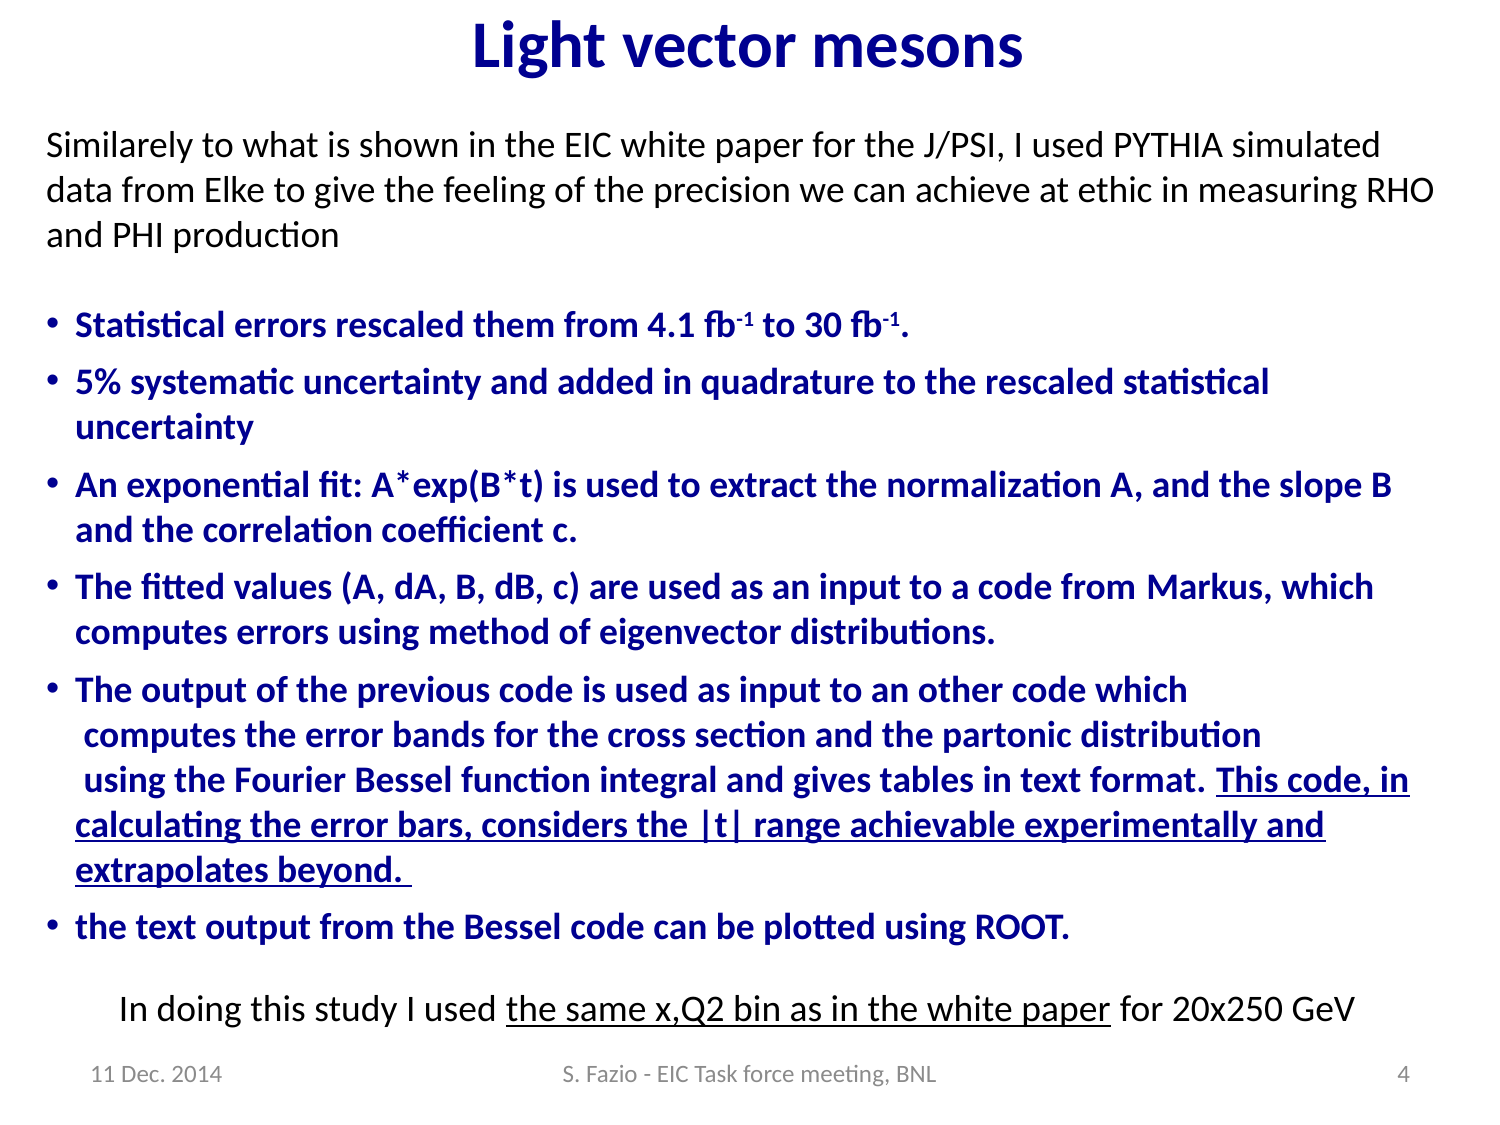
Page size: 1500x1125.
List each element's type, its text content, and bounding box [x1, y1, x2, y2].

text_box Similarely to what is shown in the EIC white paper for the J/PSI, I used PYTHIA simulated data from Elke to give the feeling of the precision we can achieve at ethic in measuring RHO and PHI production Statistical errors rescaled them from 4.1 fb-1 to 30 fb-1. 5% systematic uncertainty and added in quadrature to the rescaled statistical uncertainty An exponential fit: A*exp(B*t) is used to extract the normalization A, and the slope B and the correlation coefficient c. The fitted values (A, dA, B, dB, c) are used as an input to a code from Markus, which computes errors using method of eigenvector distributions. The output of the previous code is used as input to an other code which computes the error bands for the cross section and the partonic distribution using the Fourier Bessel function integral and gives tables in text format. This code, in calculating the error bars, considers the |t| range achievable experimentally and extrapolates beyond. the text output from the Bessel code can be plotted using ROOT. [31, 112, 1473, 955]
footer S. Fazio - EIC Task force meeting, BNL [512, 1042, 988, 1103]
slide_number 4 [1074, 1042, 1425, 1103]
text_box Light vector mesons [457, 0, 1040, 89]
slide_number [75, 1042, 425, 1103]
text_box In doing this study I used the same x,Q2 bin as in the white paper for 20x250 GeV [104, 977, 1371, 1037]
